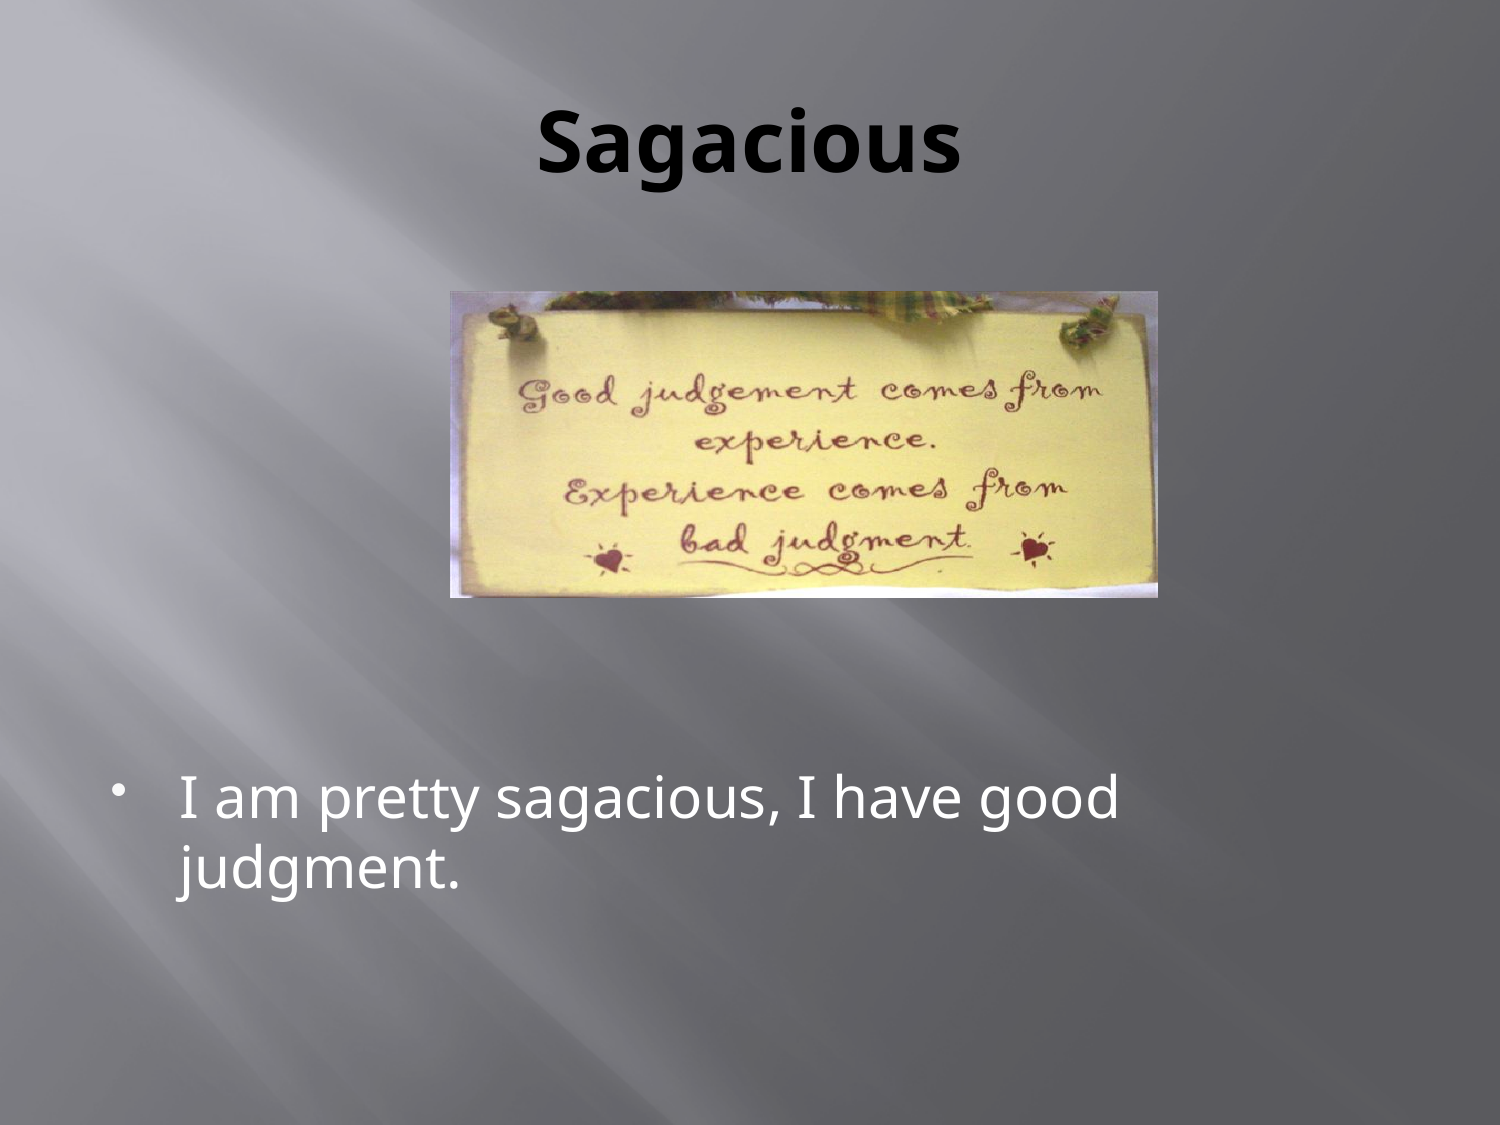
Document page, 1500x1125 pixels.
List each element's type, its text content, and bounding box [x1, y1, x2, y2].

list I am pretty sagacious, I have good judgment. [75, 262, 1425, 1035]
title Sagacious [75, 45, 1425, 233]
picture [449, 291, 1158, 598]
